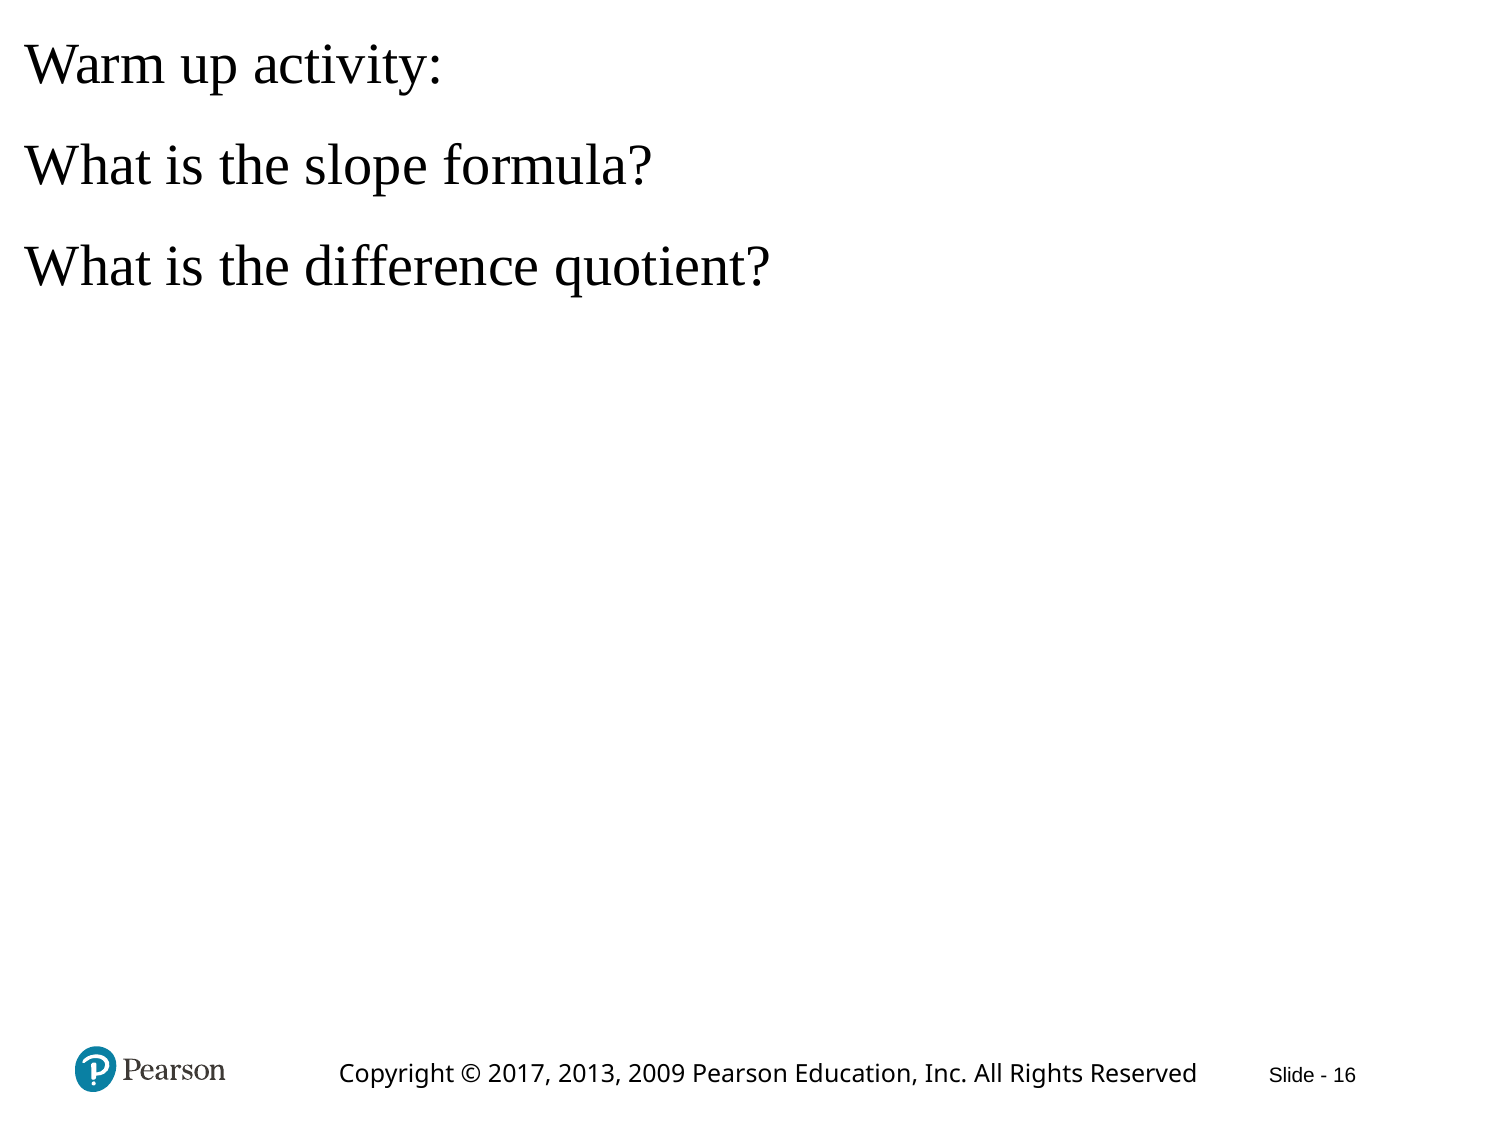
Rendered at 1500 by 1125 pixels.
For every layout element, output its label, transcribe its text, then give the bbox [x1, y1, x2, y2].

list Warm up activity: What is the slope formula? What is the difference quotient? [24, 24, 1475, 1038]
